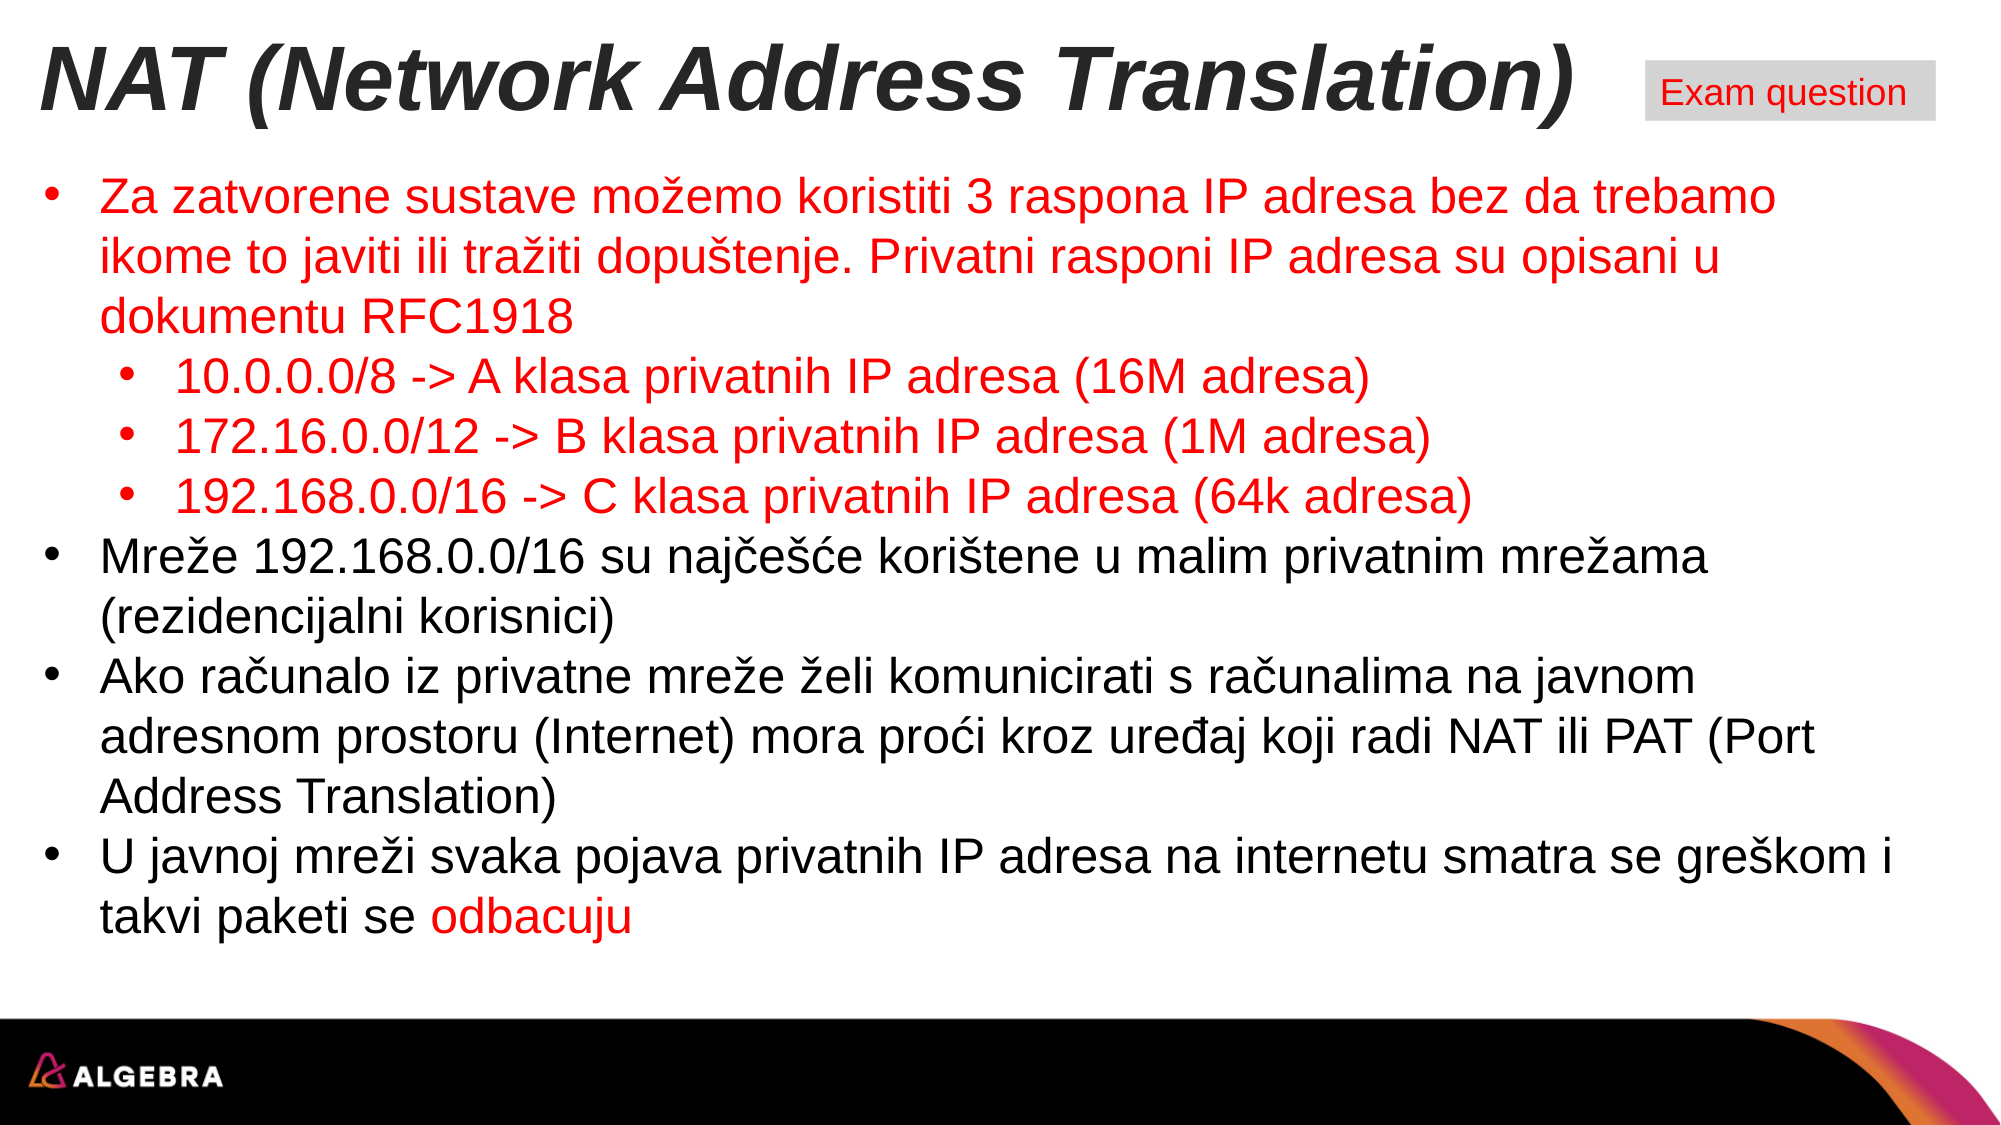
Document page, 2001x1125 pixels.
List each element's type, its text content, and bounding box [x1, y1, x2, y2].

title NAT (Network Address Translation) [39, 23, 1813, 155]
text_box Za zatvorene sustave možemo koristiti 3 raspona IP adresa bez da trebamo ikome to javiti ili tražiti dopuštenje. Privatni rasponi IP adresa su opisani u dokumentu RFC1918 10.0.0.0/8 -> A klasa privatnih IP adresa (16M adresa) 172.16.0.0/12 -> B klasa privatnih IP adresa (1M adresa) 192.168.0.0/16 -> C klasa privatnih IP adresa (64k adresa) Mreže 192.168.0.0/16 su najčešće korištene u malim privatnim mrežama (rezidencijalni korisnici) Ako računalo iz privatne mreže želi komunicirati s računalima na javnom adresnom prostoru (Internet) mora proći kroz uređaj koji radi NAT ili PAT (Port Address Translation) U javnoj mreži svaka pojava privatnih IP adresa na internetu smatra se greškom i takvi paketi se odbacuju [28, 155, 1920, 1011]
text_box Exam question [1645, 60, 1936, 121]
picture [0, 0, 2001, 1125]
